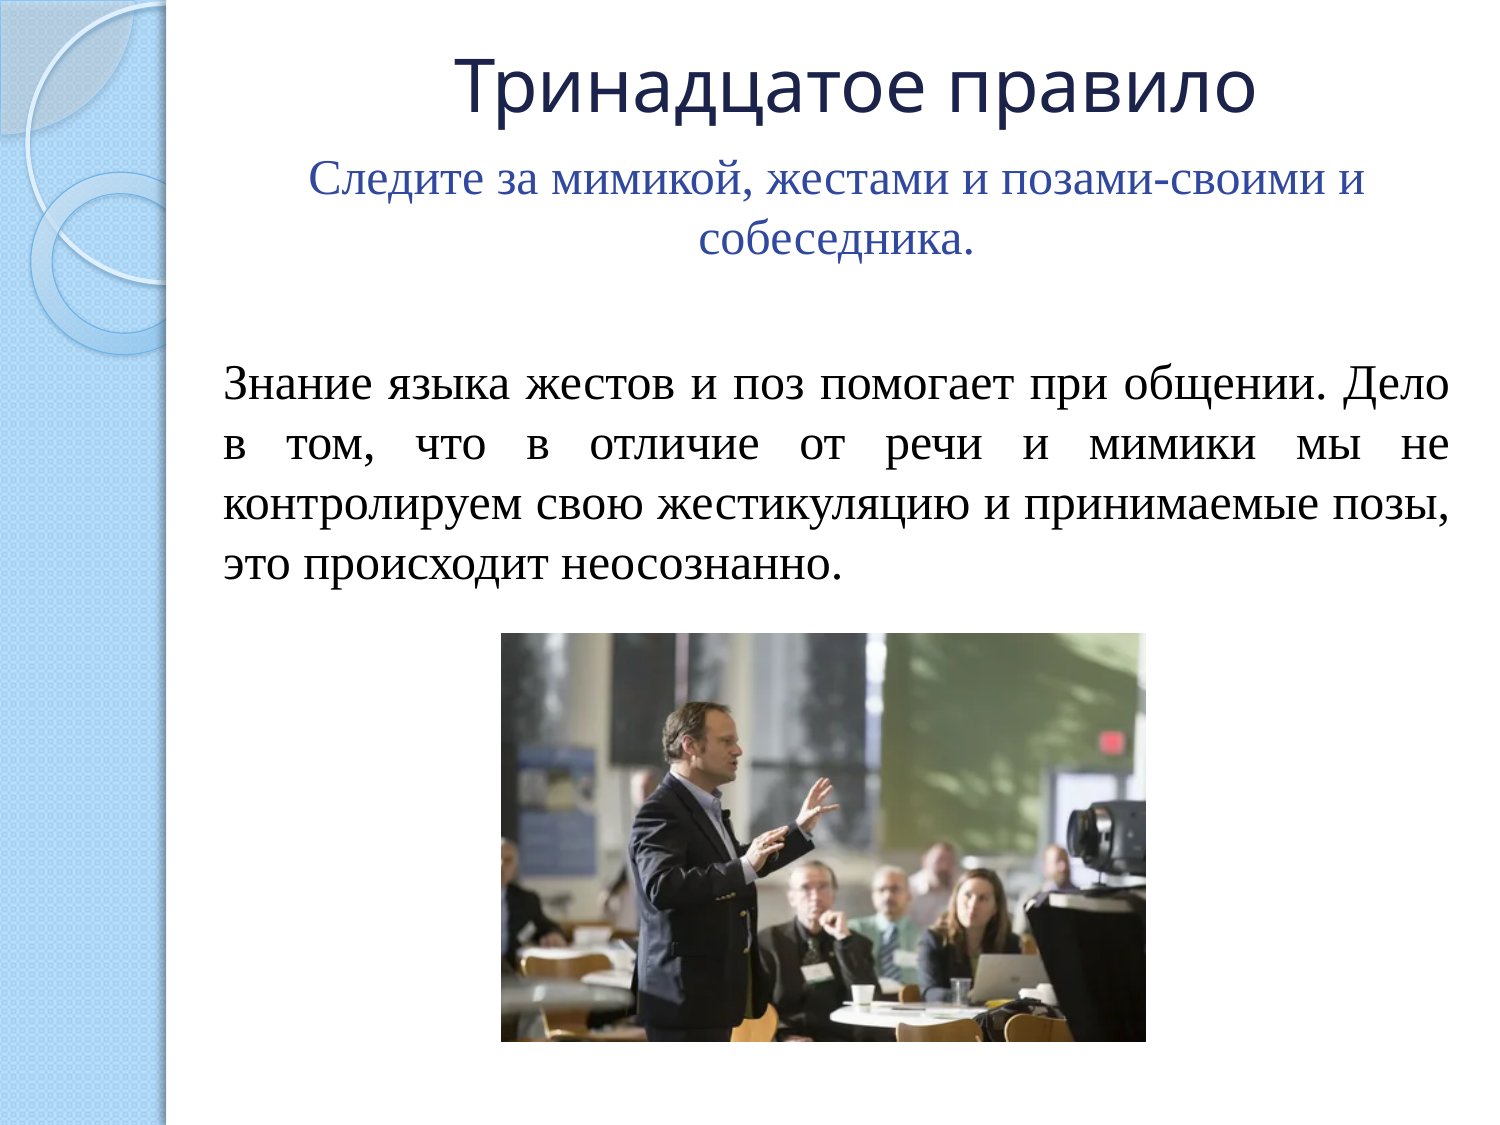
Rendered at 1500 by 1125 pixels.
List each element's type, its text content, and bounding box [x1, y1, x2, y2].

list Следите за мимикой, жестами и позами-своими и собеседника. Знание языка жестов и поз помогает при общении. Дело в том, что в отличие от речи и мимики мы не контролируем свою жестикуляцию и принимаемые позы, это происходит неосознанно. [194, 137, 1466, 1025]
title Тринадцатое правило [242, 30, 1473, 135]
picture [501, 633, 1146, 1042]
